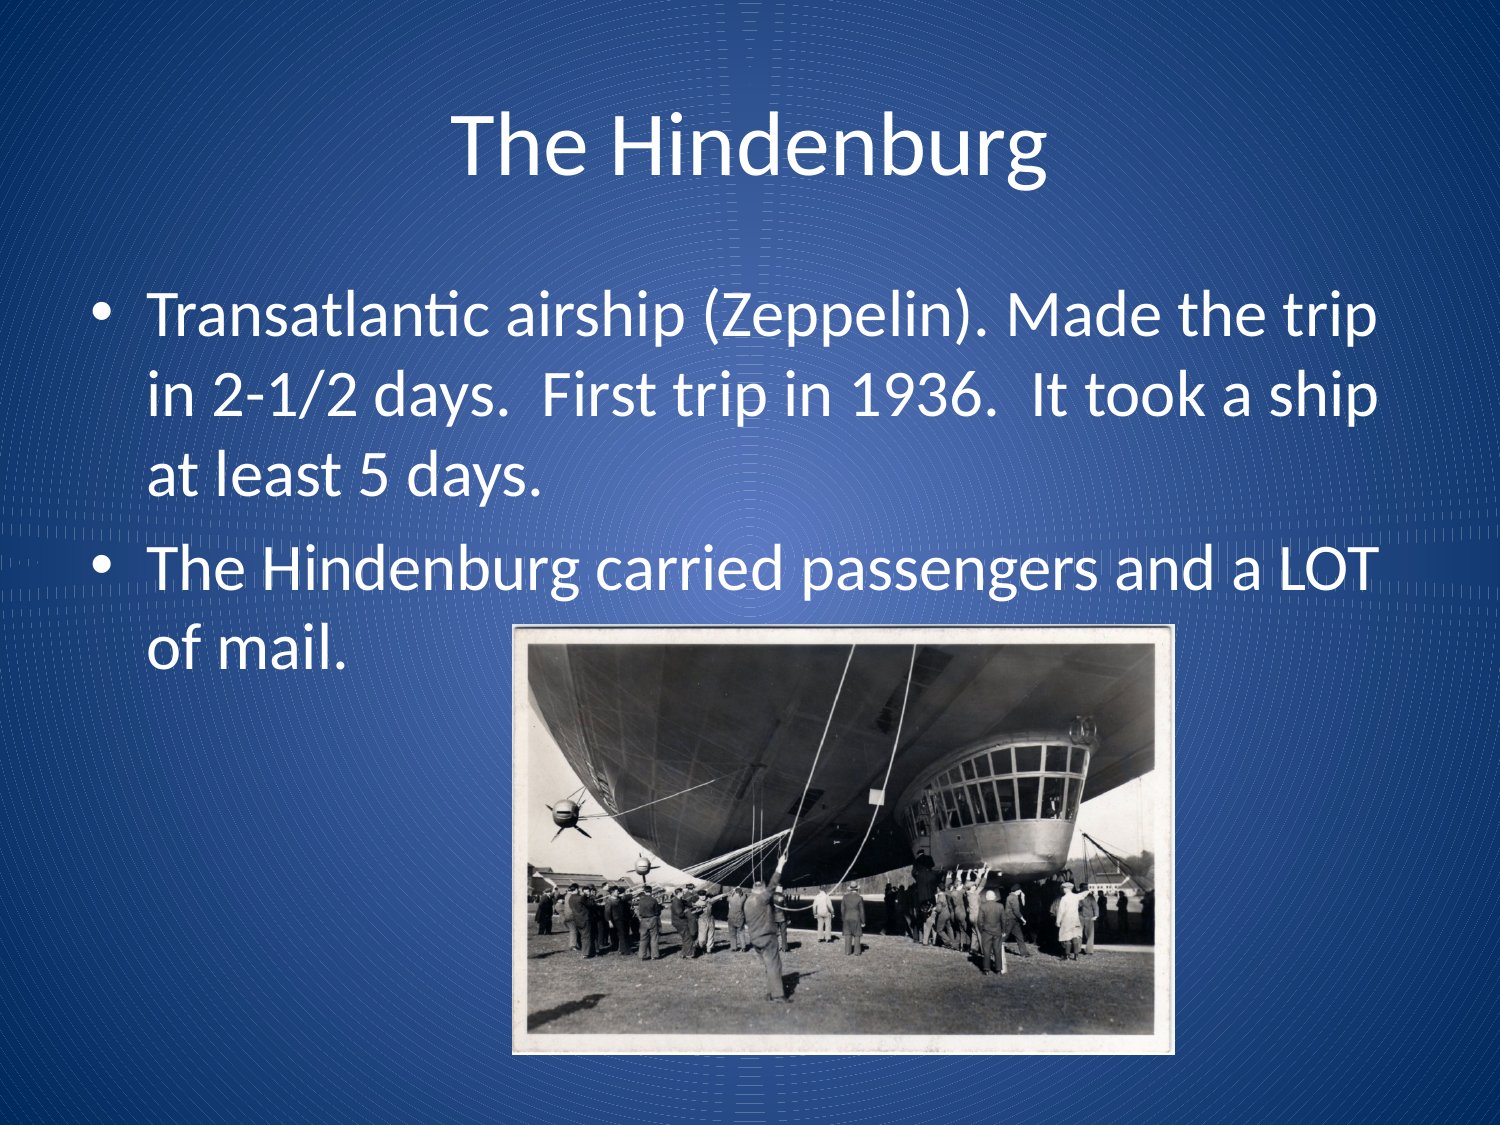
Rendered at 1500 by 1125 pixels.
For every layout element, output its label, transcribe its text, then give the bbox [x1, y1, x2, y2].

title The Hindenburg [75, 45, 1425, 233]
picture [512, 624, 1176, 1055]
list Transatlantic airship (Zeppelin). Made the trip in 2-1/2 days. First trip in 1936. It took a ship at least 5 days. The Hindenburg carried passengers and a LOT of mail. [75, 262, 1425, 1005]
